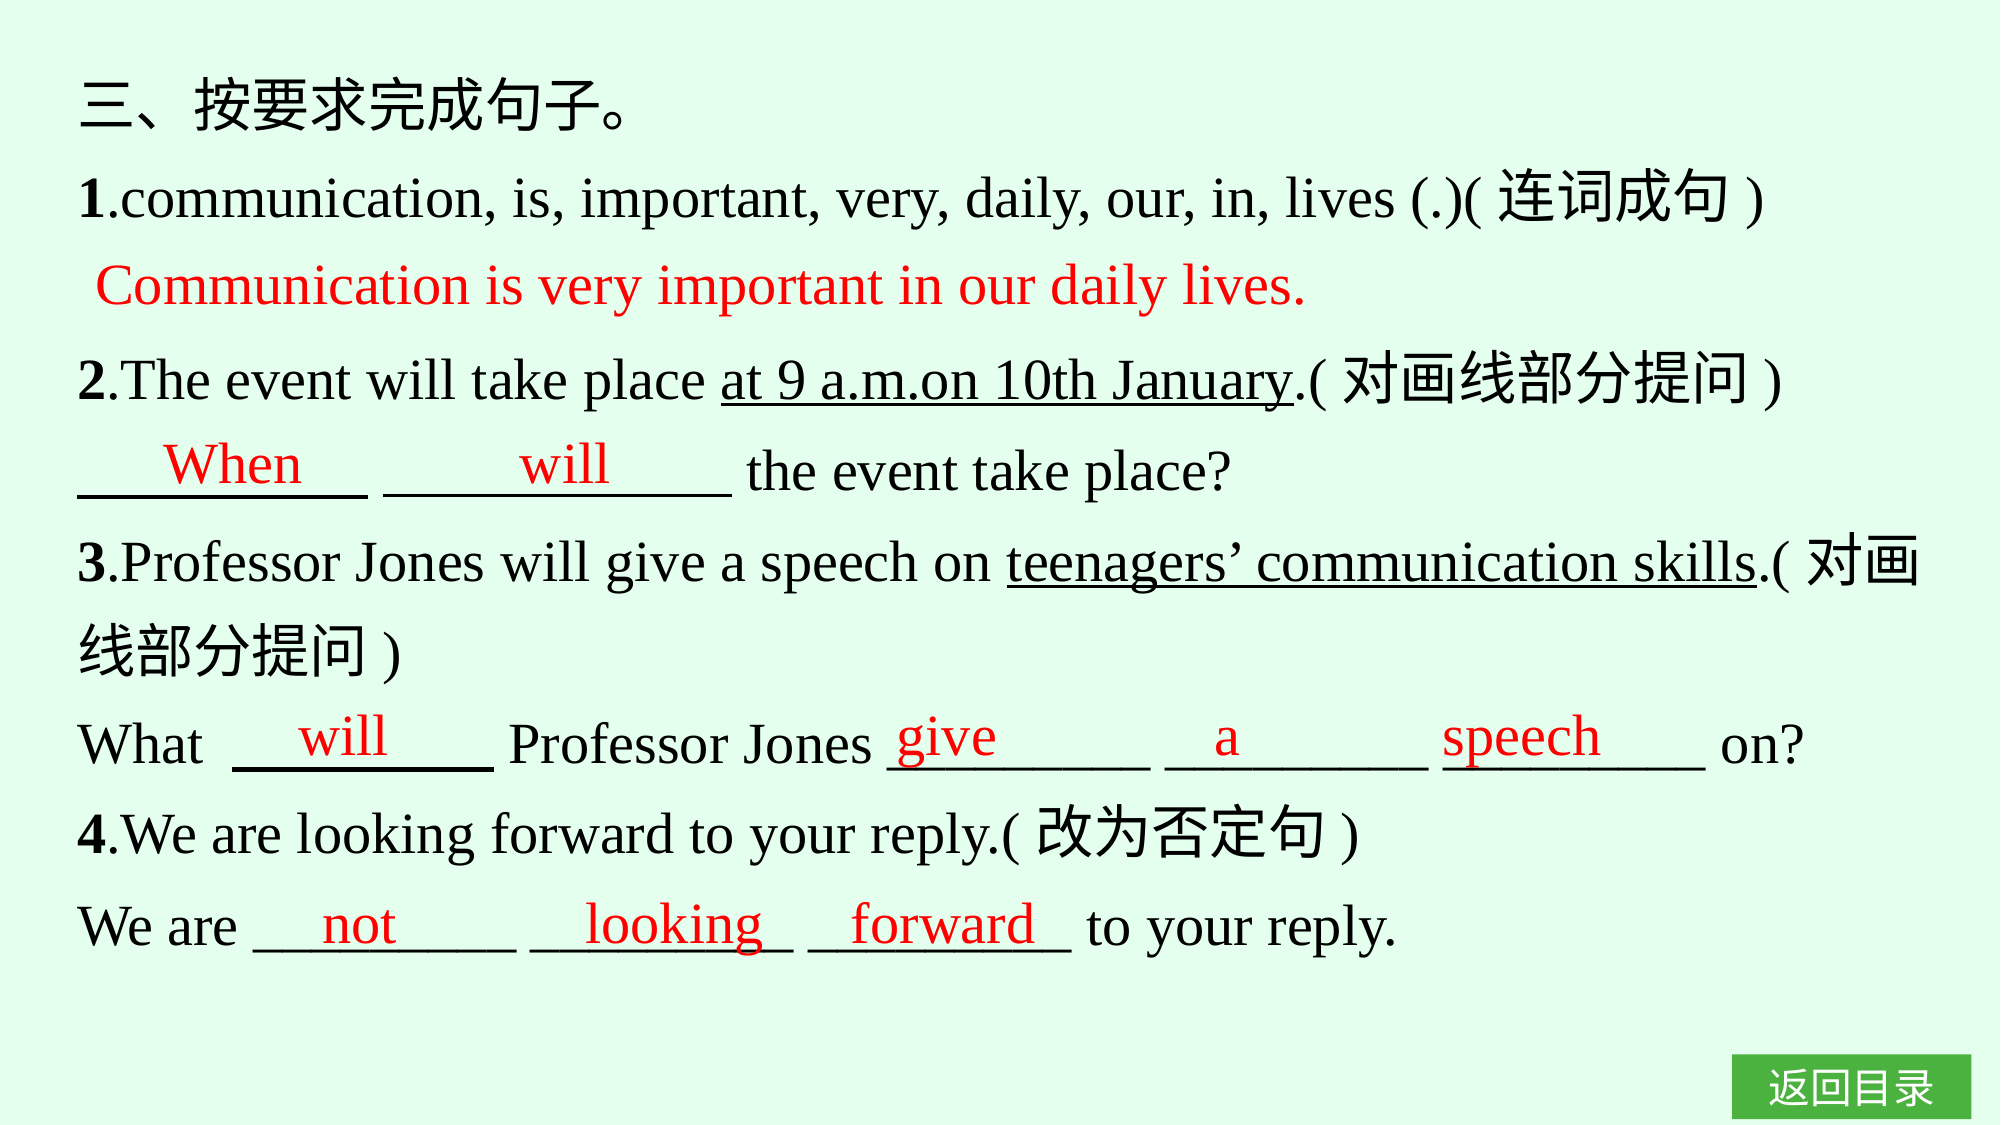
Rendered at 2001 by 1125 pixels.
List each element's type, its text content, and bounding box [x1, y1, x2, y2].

text_box Communication is very important in our daily lives. [80, 224, 1323, 324]
text_box will give a speech [283, 676, 1618, 775]
text_box When will [148, 403, 626, 503]
text_box 三、按要求完成句子。 1.communication, is, important, very, daily, our, in, lives (.)(连词成句) 2.The event will take place at 9 a.m.on 10th January.(对画线部分提问) the event take place? 3.Professor Jones will give a speech on teenagers’ communication skills.(对画线部分提问) What Professor Jones _________ _________ _________ on? 4.We are looking forward to your reply.(改为否定句) We are _________ _________ _________ to your reply. [62, 39, 1938, 964]
text_box not looking forward [307, 863, 1051, 963]
